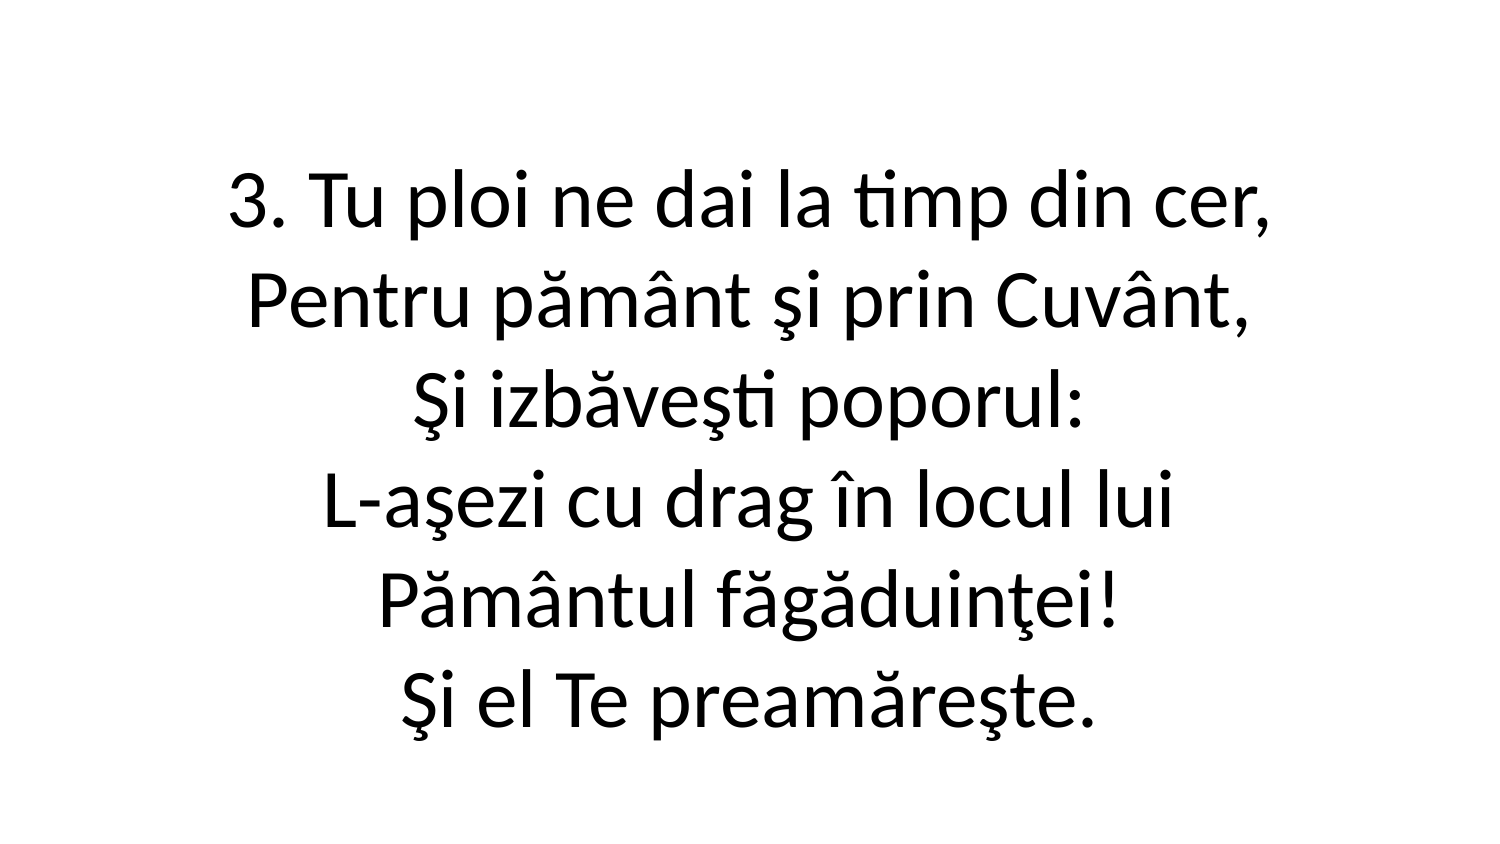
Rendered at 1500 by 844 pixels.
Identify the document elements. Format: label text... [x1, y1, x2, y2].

text_box 3. Tu ploi ne dai la timp din cer, Pentru pământ şi prin Cuvânt, Şi izbăveşti poporul: L-aşezi cu drag în locul lui Pământul făgăduinţei! Şi el Te preamăreşte. [211, 92, 1289, 752]
